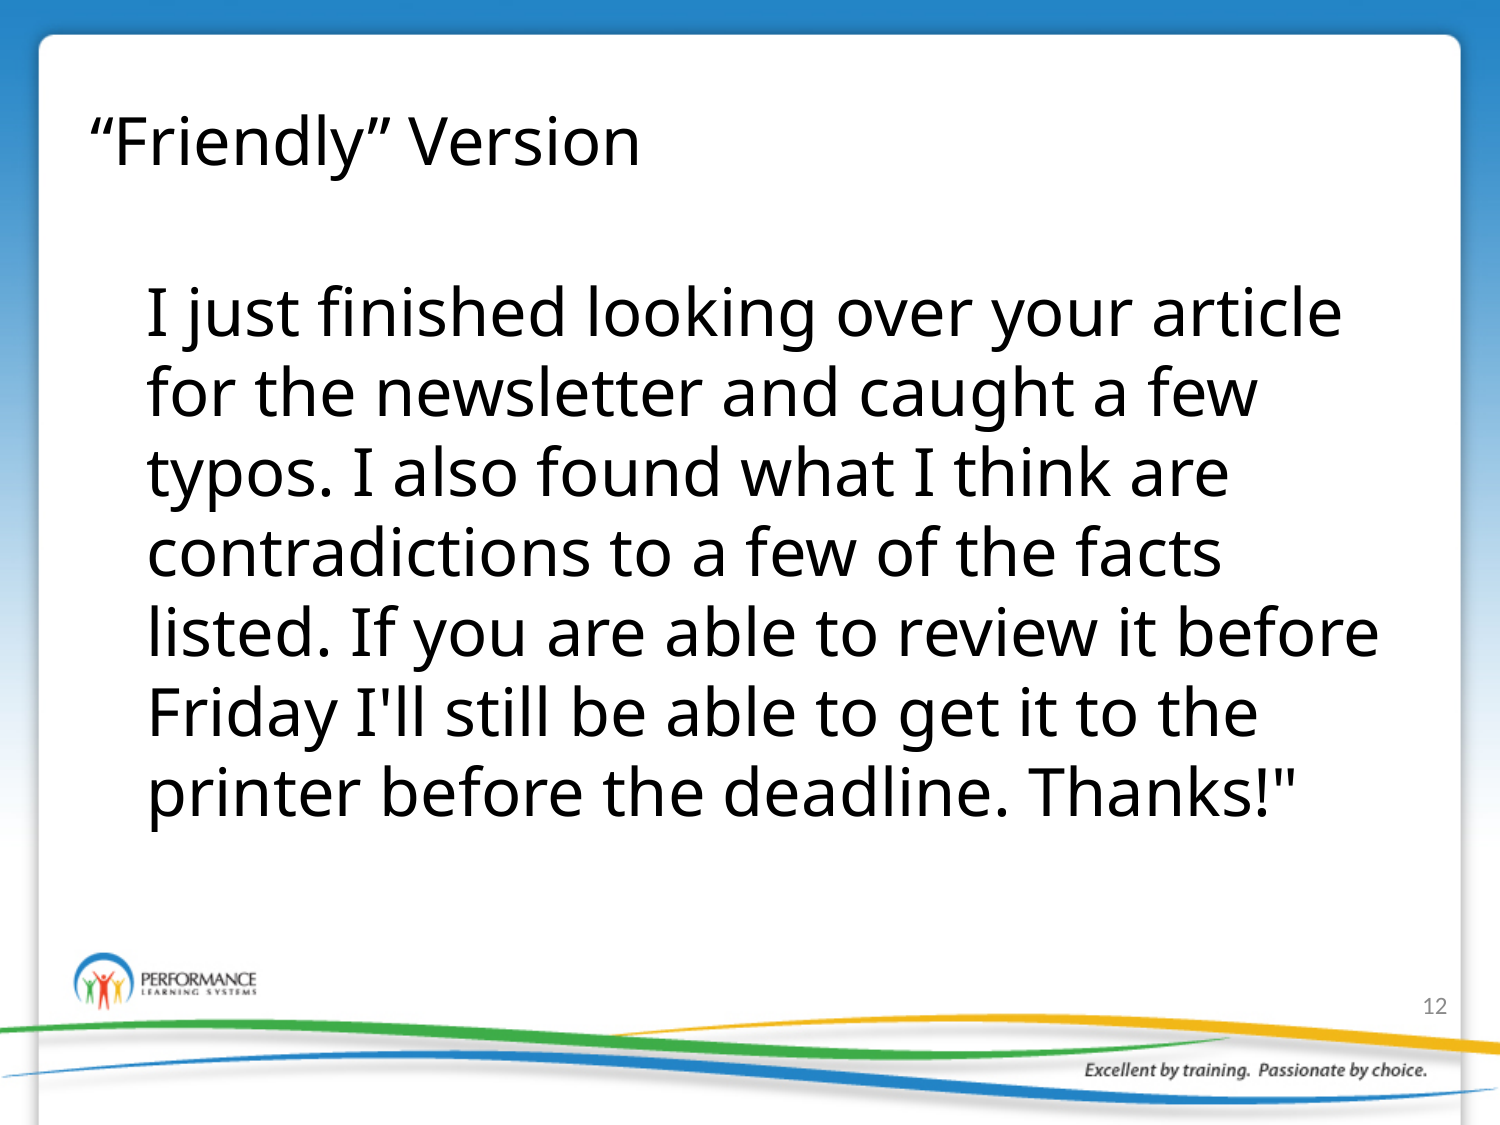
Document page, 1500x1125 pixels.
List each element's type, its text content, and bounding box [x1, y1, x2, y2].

picture [0, 0, 1500, 1125]
slide_number 12 [1299, 975, 1463, 1035]
list I just finished looking over your article for the newsletter and caught a few typos. I also found what I think are contradictions to a few of the facts listed. If you are able to review it before Friday I'll still be able to get it to the printer before the deadline. Thanks!" [75, 262, 1425, 1005]
title “Friendly” Version [75, 45, 1425, 233]
